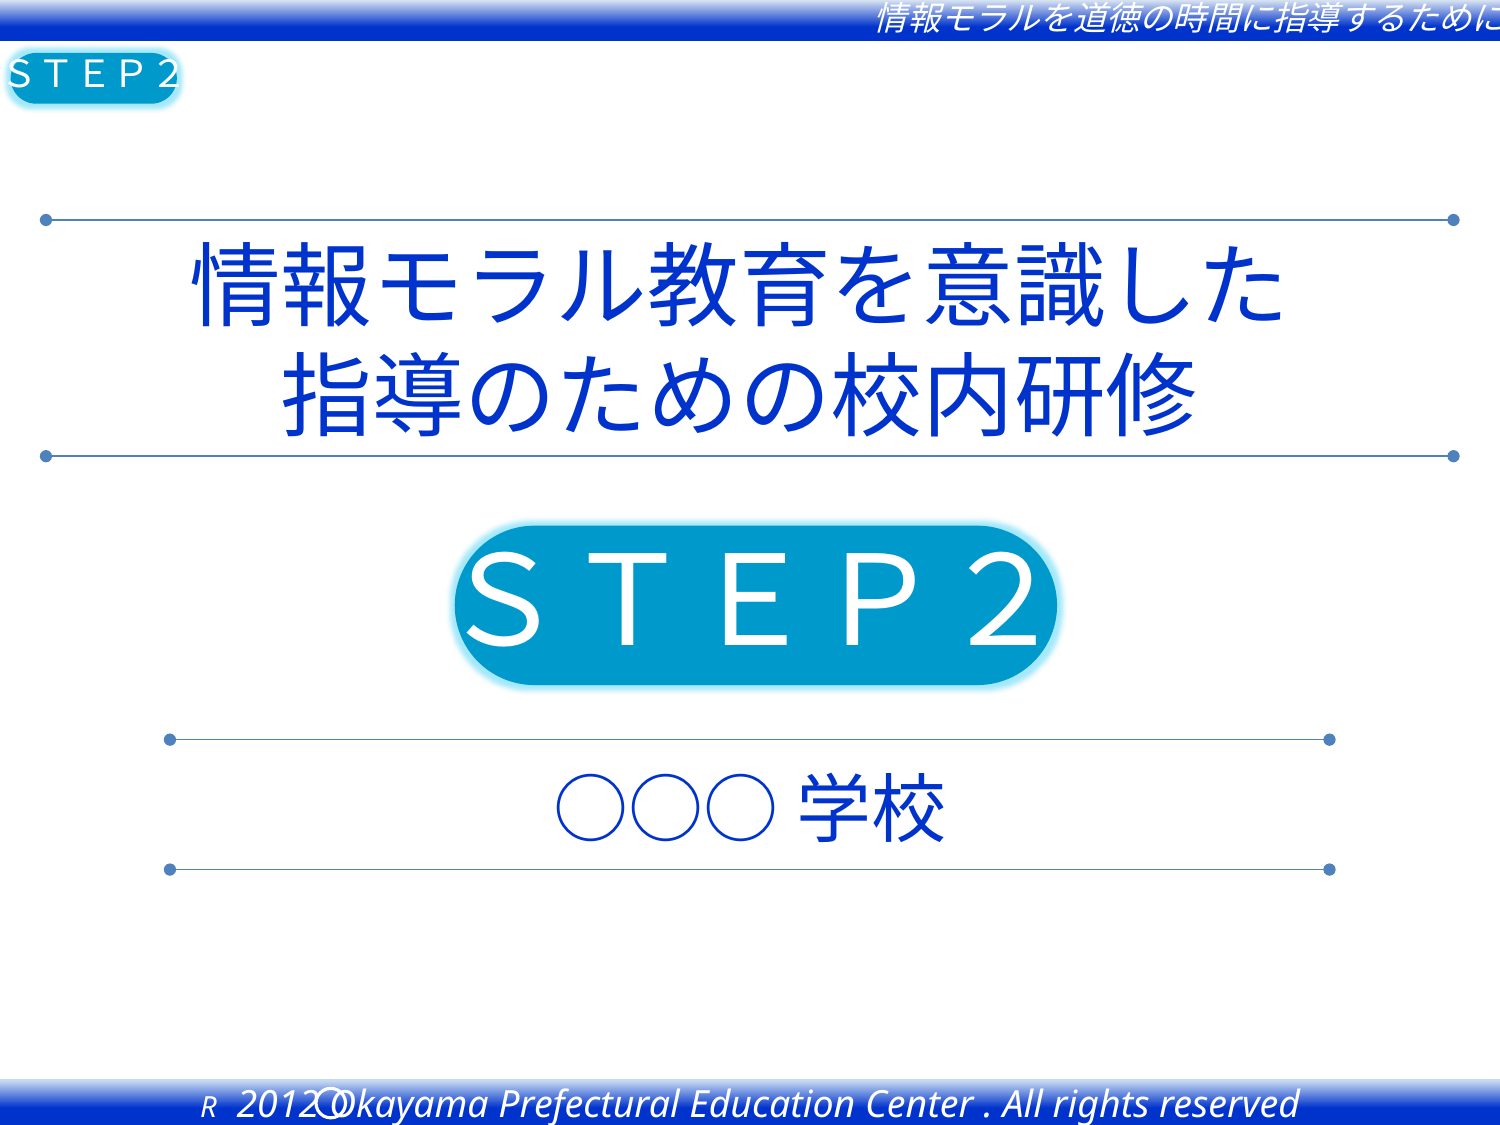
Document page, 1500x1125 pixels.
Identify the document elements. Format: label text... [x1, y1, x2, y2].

text_box ＳＴＥＰ２ [426, 512, 1081, 678]
text_box 情報モラル教育を意識した指導のための校内研修 [174, 228, 1306, 455]
text_box [496, 678, 1015, 688]
text_box ○○○学校 [538, 754, 961, 859]
